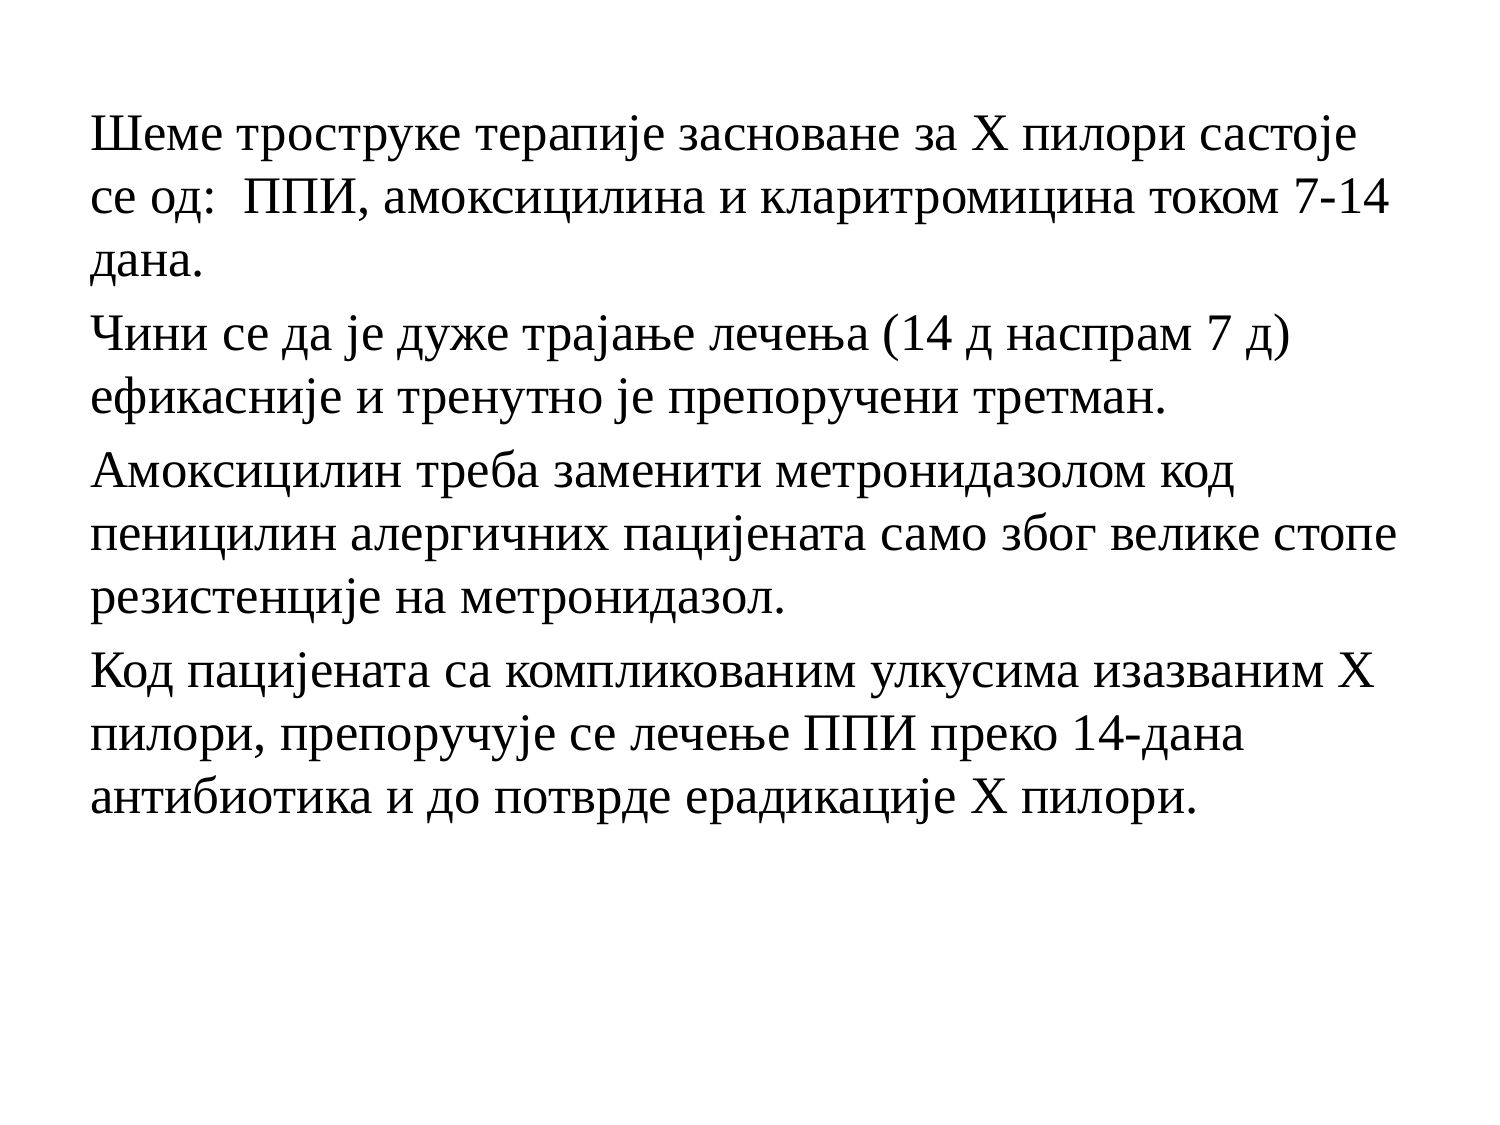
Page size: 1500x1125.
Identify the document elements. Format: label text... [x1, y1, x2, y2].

list Шеме троструке терапије засноване за Х пилори састоје се од: ППИ, амоксицилина и кларитромицина током 7-14 дана. Чини се да је дуже трајање лечења (14 д наспрам 7 д) ефикасније и тренутно је препоручени третман. Амоксицилин треба заменити метронидазолом код пеницилин алергичних пацијената само због велике стопе резистенције на метронидазол. Код пацијената са компликованим улкусима изазваним Х пилори, препоручује се лечење ППИ преко 14-дана антибиотика и до потврде ерадикације Х пилори. [75, 90, 1425, 833]
